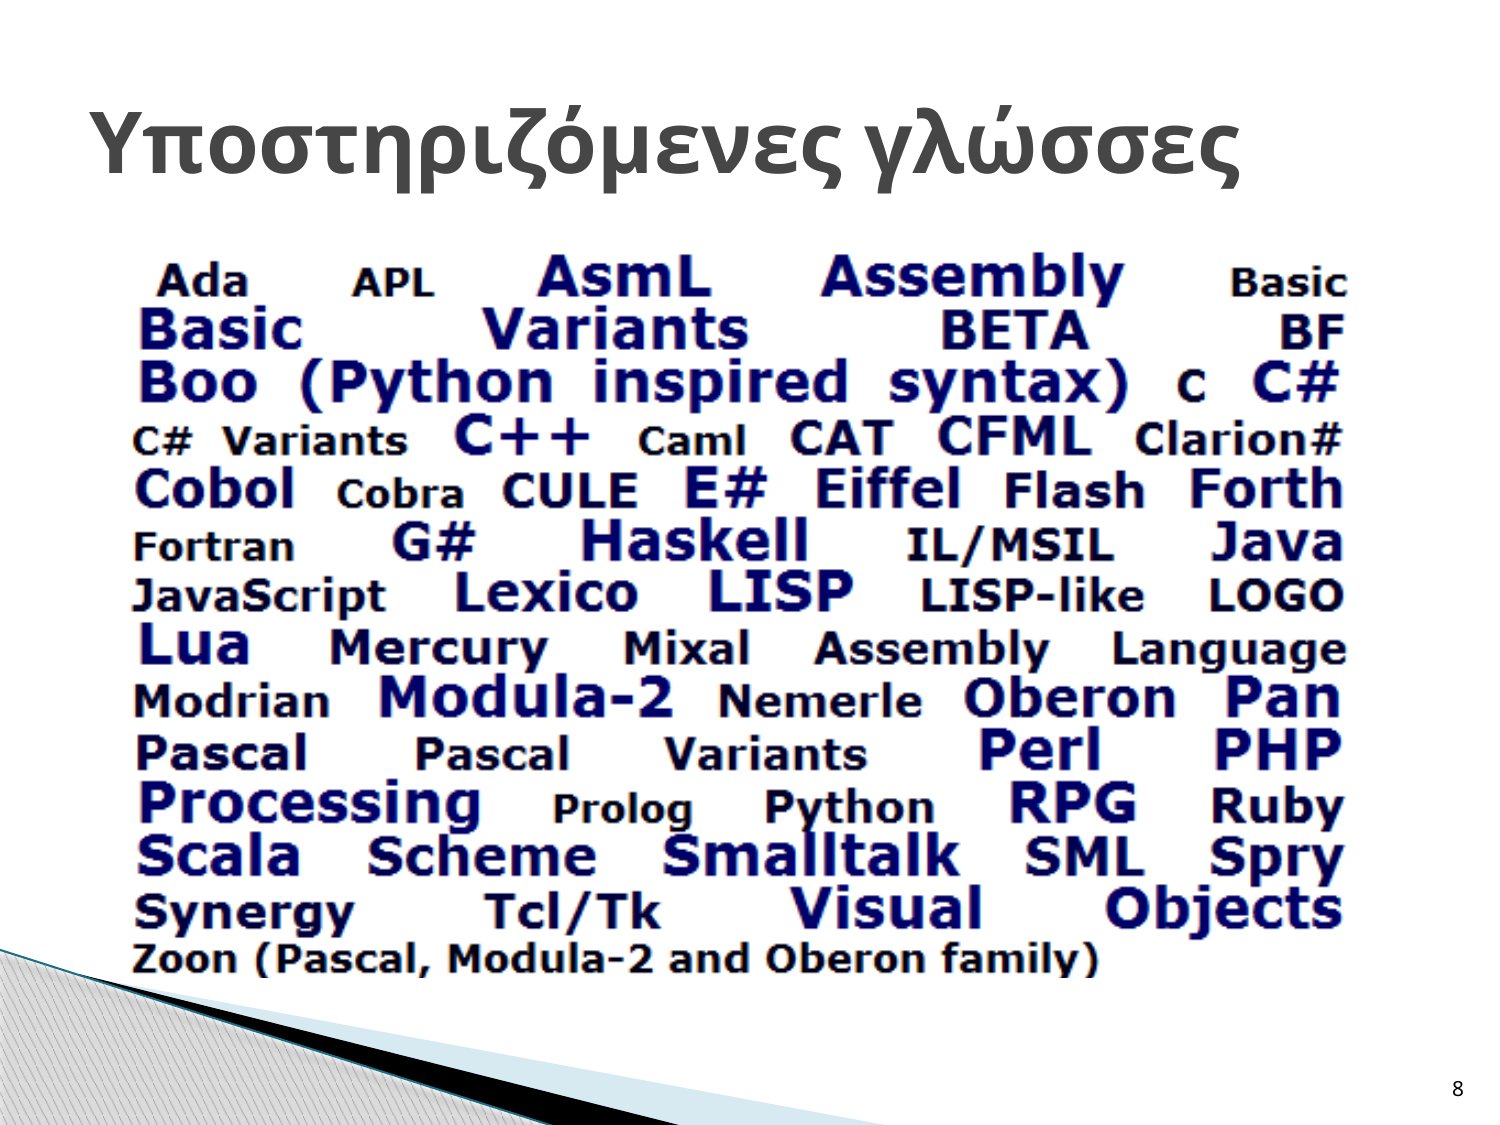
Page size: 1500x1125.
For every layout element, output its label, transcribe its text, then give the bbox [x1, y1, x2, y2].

picture [111, 231, 1392, 978]
slide_number 8 [1418, 1051, 1479, 1112]
title Υποστηριζόμενες γλώσσες [75, 45, 1425, 233]
